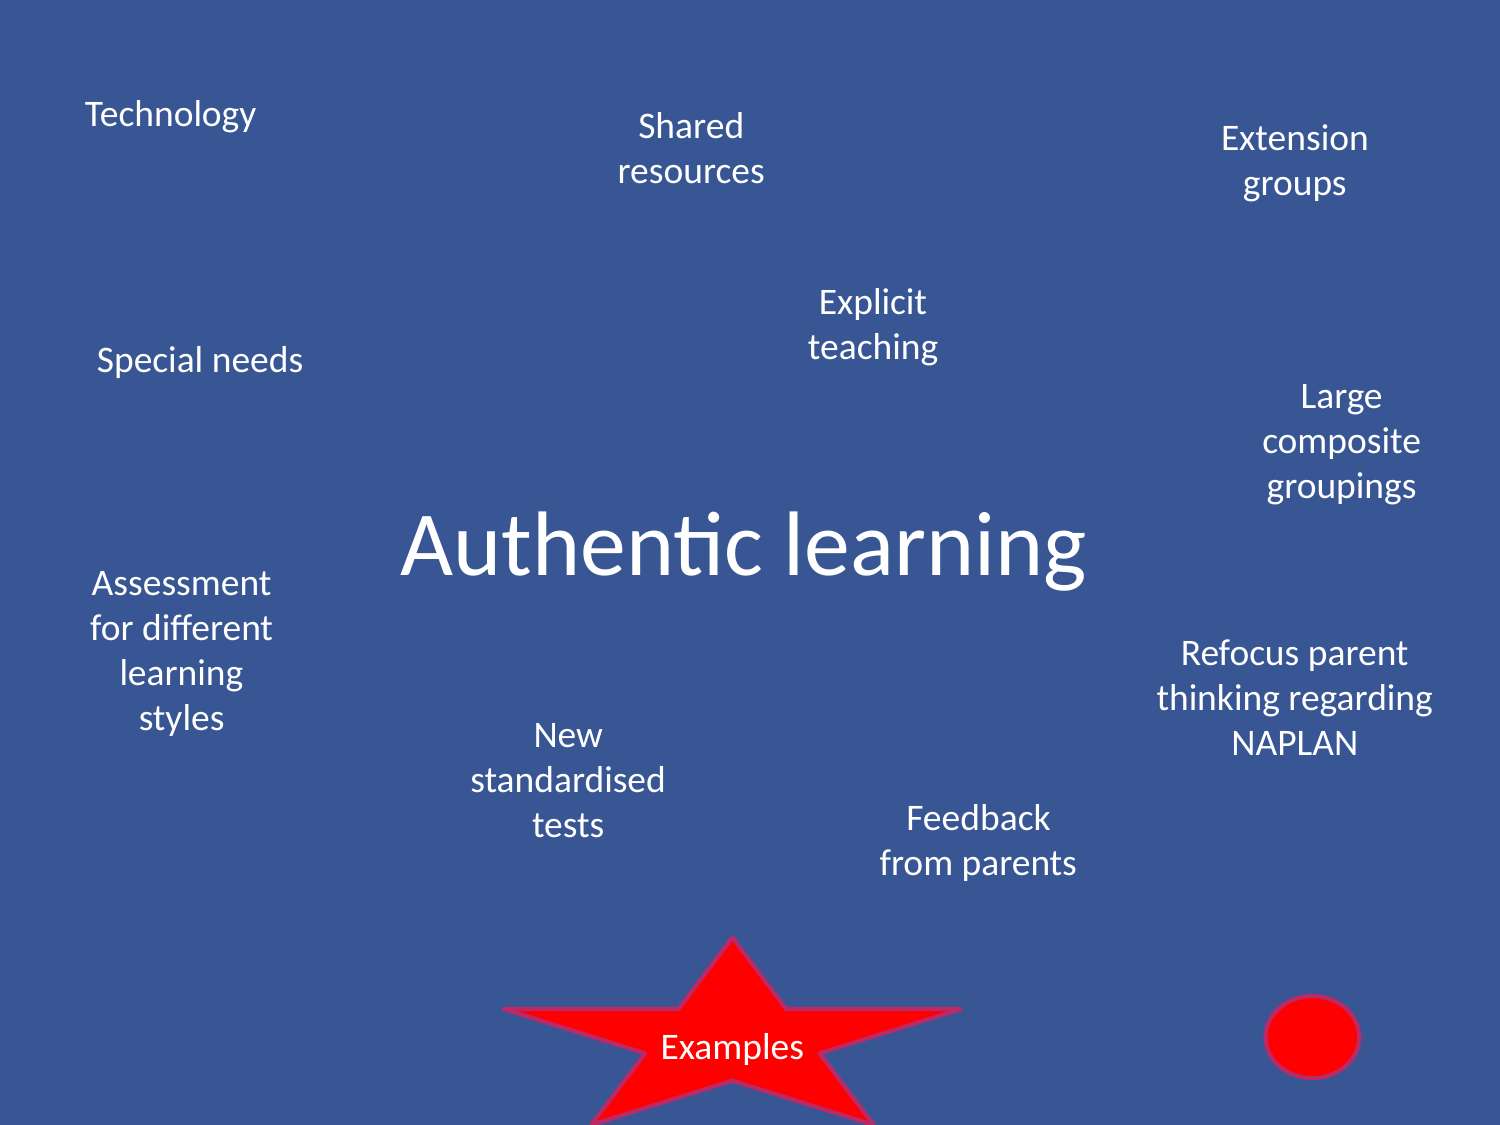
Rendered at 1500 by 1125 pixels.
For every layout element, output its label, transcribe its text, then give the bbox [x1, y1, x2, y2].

text_box [1263, 993, 1362, 1081]
text_box Special needs [82, 328, 329, 388]
text_box Assessment for different learning styles [58, 550, 305, 746]
text_box Extension groups [1171, 105, 1418, 211]
text_box Technology [70, 81, 317, 142]
title Authentic learning [292, 445, 1196, 634]
text_box Large composite groupings [1218, 363, 1465, 513]
text_box New standardised tests [445, 703, 692, 853]
text_box Refocus parent thinking regarding NAPLAN [1136, 621, 1453, 771]
text_box Shared resources [585, 93, 797, 199]
text_box Feedback from parents [855, 785, 1102, 890]
text_box Explicit teaching [750, 269, 997, 375]
text_box Examples [501, 935, 963, 1125]
